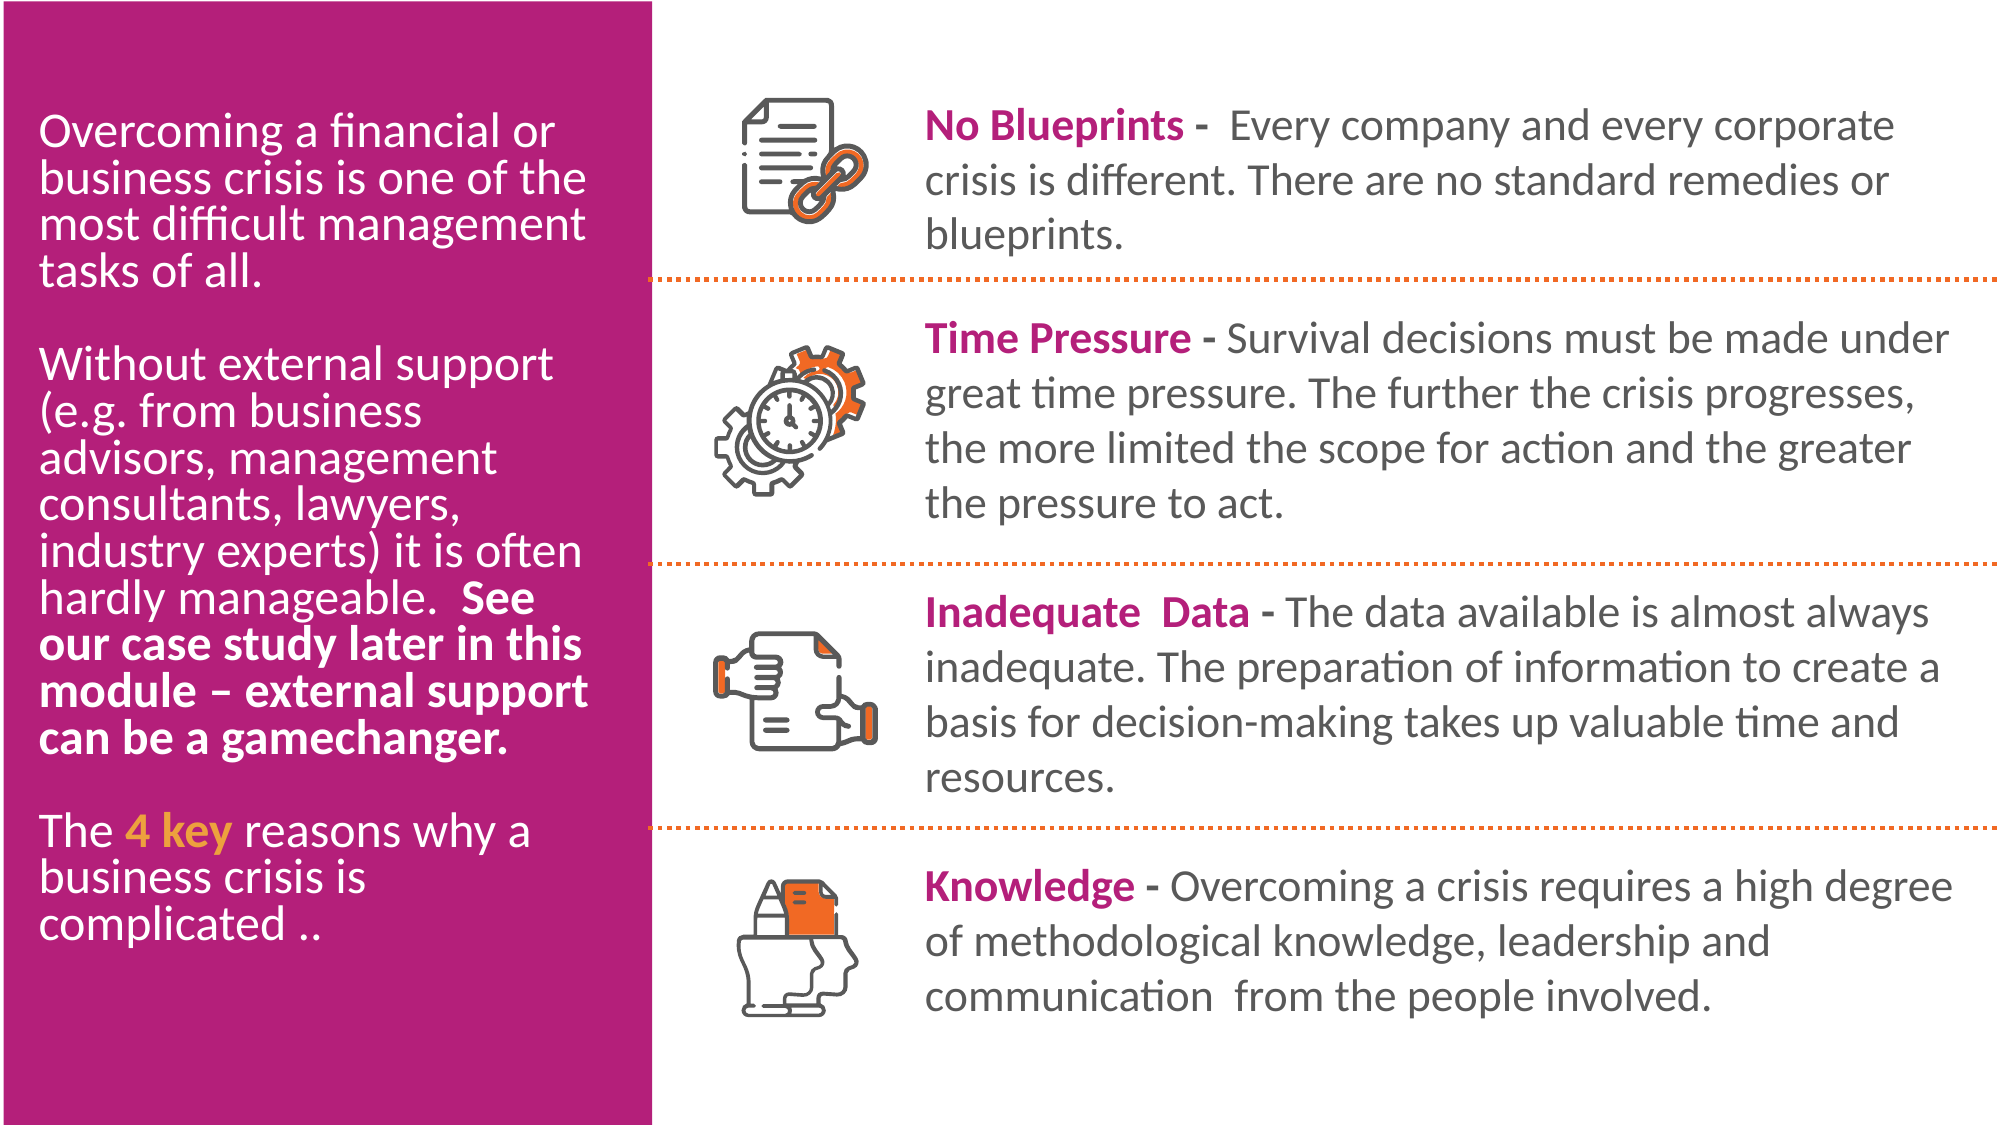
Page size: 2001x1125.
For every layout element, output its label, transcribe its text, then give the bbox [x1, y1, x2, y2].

text_box No Blueprints - Every company and every corporate crisis is different. There are no standard remedies or blueprints. Time Pressure - Survival decisions must be made under great time pressure. The further the crisis progresses, the more limited the scope for action and the greater the pressure to act. Inadequate Data - The data available is almost always inadequate. The preparation of information to create a basis for decision-making takes up valuable time and resources. Knowledge - Overcoming a crisis requires a high degree of methodological knowledge, leadership and communication from the people involved. [910, 280, 1979, 563]
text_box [714, 345, 866, 497]
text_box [713, 631, 878, 752]
text_box No Blueprints - Every company and every corporate crisis is different. There are no standard remedies or blueprints. Time Pressure - Survival decisions must be made under great time pressure. The further the crisis progresses, the more limited the scope for action and the greater the pressure to act. Inadequate Data - The data available is almost always inadequate. The preparation of information to create a basis for decision-making takes up valuable time and resources. Knowledge - Overcoming a crisis requires a high degree of methodological knowledge, leadership and communication from the people involved. [910, 829, 1979, 1029]
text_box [736, 879, 859, 1018]
text_box No Blueprints - Every company and every corporate crisis is different. There are no standard remedies or blueprints. Time Pressure - Survival decisions must be made under great time pressure. The further the crisis progresses, the more limited the scope for action and the greater the pressure to act. Inadequate Data - The data available is almost always inadequate. The preparation of information to create a basis for decision-making takes up valuable time and resources. Knowledge - Overcoming a crisis requires a high degree of methodological knowledge, leadership and communication from the people involved. [910, 565, 1979, 827]
text_box Overcoming a financial or business crisis is one of the most difficult management tasks of all. Without external support (e.g. from business advisors, management consultants, lawyers, industry experts) it is often hardly manageable. See our case study later in this module – external support can be a gamechanger. The 4 key reasons why a business crisis is complicated .. [25, 104, 612, 1004]
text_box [742, 97, 869, 225]
text_box No Blueprints - Every company and every corporate crisis is different. There are no standard remedies or blueprints. Time Pressure - Survival decisions must be made under great time pressure. The further the crisis progresses, the more limited the scope for action and the greater the pressure to act. Inadequate Data - The data available is almost always inadequate. The preparation of information to create a basis for decision-making takes up valuable time and resources. Knowledge - Overcoming a crisis requires a high degree of methodological knowledge, leadership and communication from the people involved. [910, 86, 1979, 279]
text_box [3, 0, 653, 1125]
